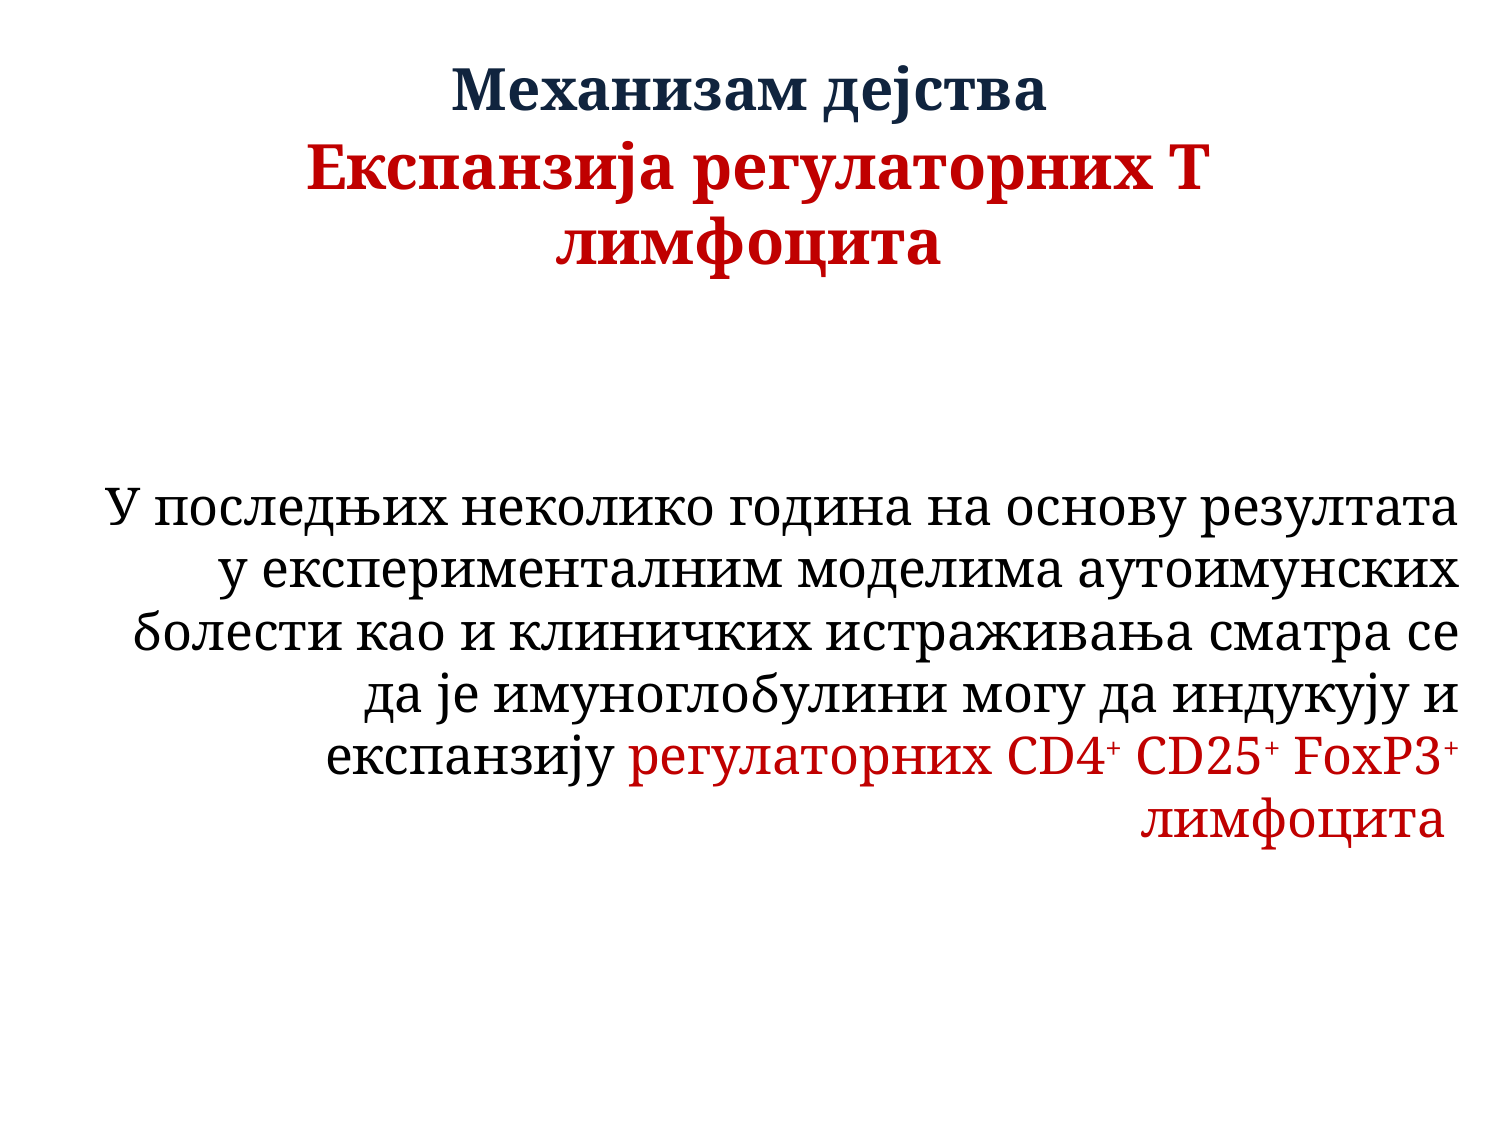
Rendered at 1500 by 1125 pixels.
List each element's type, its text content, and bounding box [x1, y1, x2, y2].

list У последњих неколико година на основу резултата у експерименталним моделима аутоимунских болести као и клиничких истраживања сматра се да је имуноглобулини могу да индукују и експанзију регулаторних CD4+ CD25+ FoxP3+ лимфоцита [50, 375, 1475, 1125]
title Механизам дејства Експанзија регулаторних Т лимфоцита [75, 45, 1425, 233]
